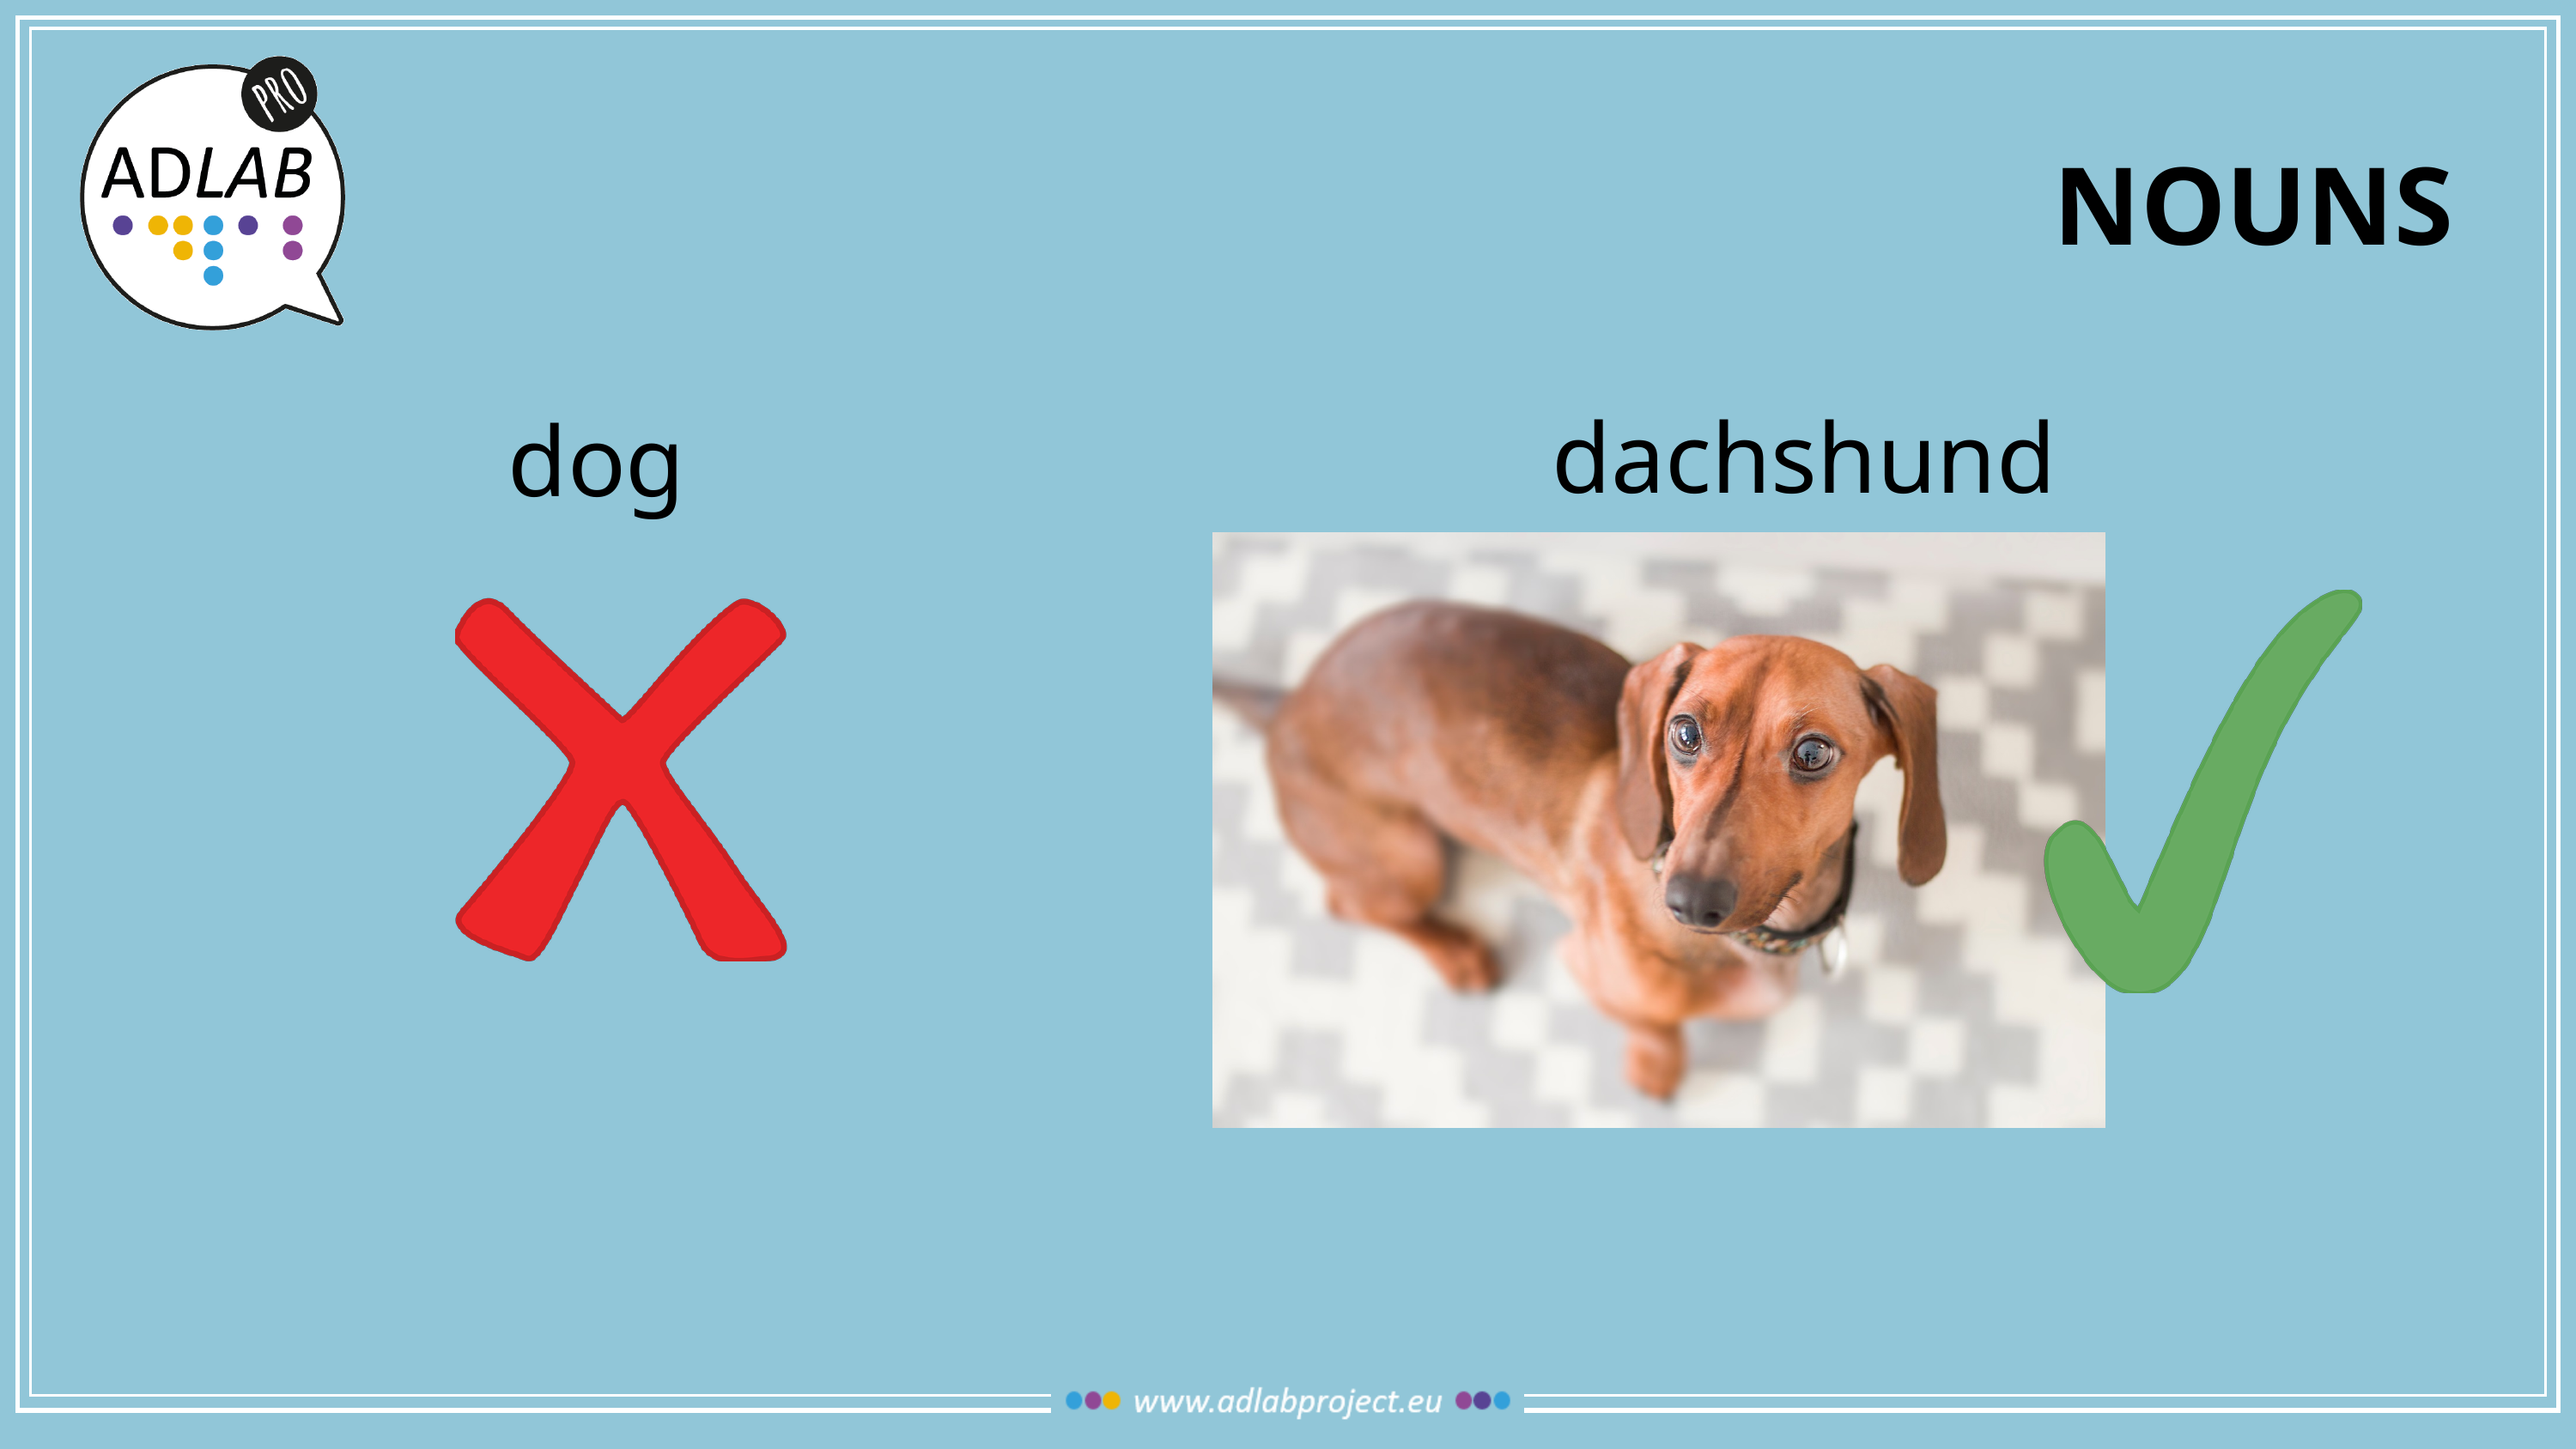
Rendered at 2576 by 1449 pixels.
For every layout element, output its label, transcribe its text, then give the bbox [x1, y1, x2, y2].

text_box dachshund [1503, 332, 2105, 532]
picture [72, 49, 353, 330]
title nouns [384, 70, 2467, 351]
picture [1051, 1378, 1524, 1429]
picture [455, 597, 824, 961]
text_box dog [295, 335, 899, 537]
picture [1212, 532, 2362, 1128]
